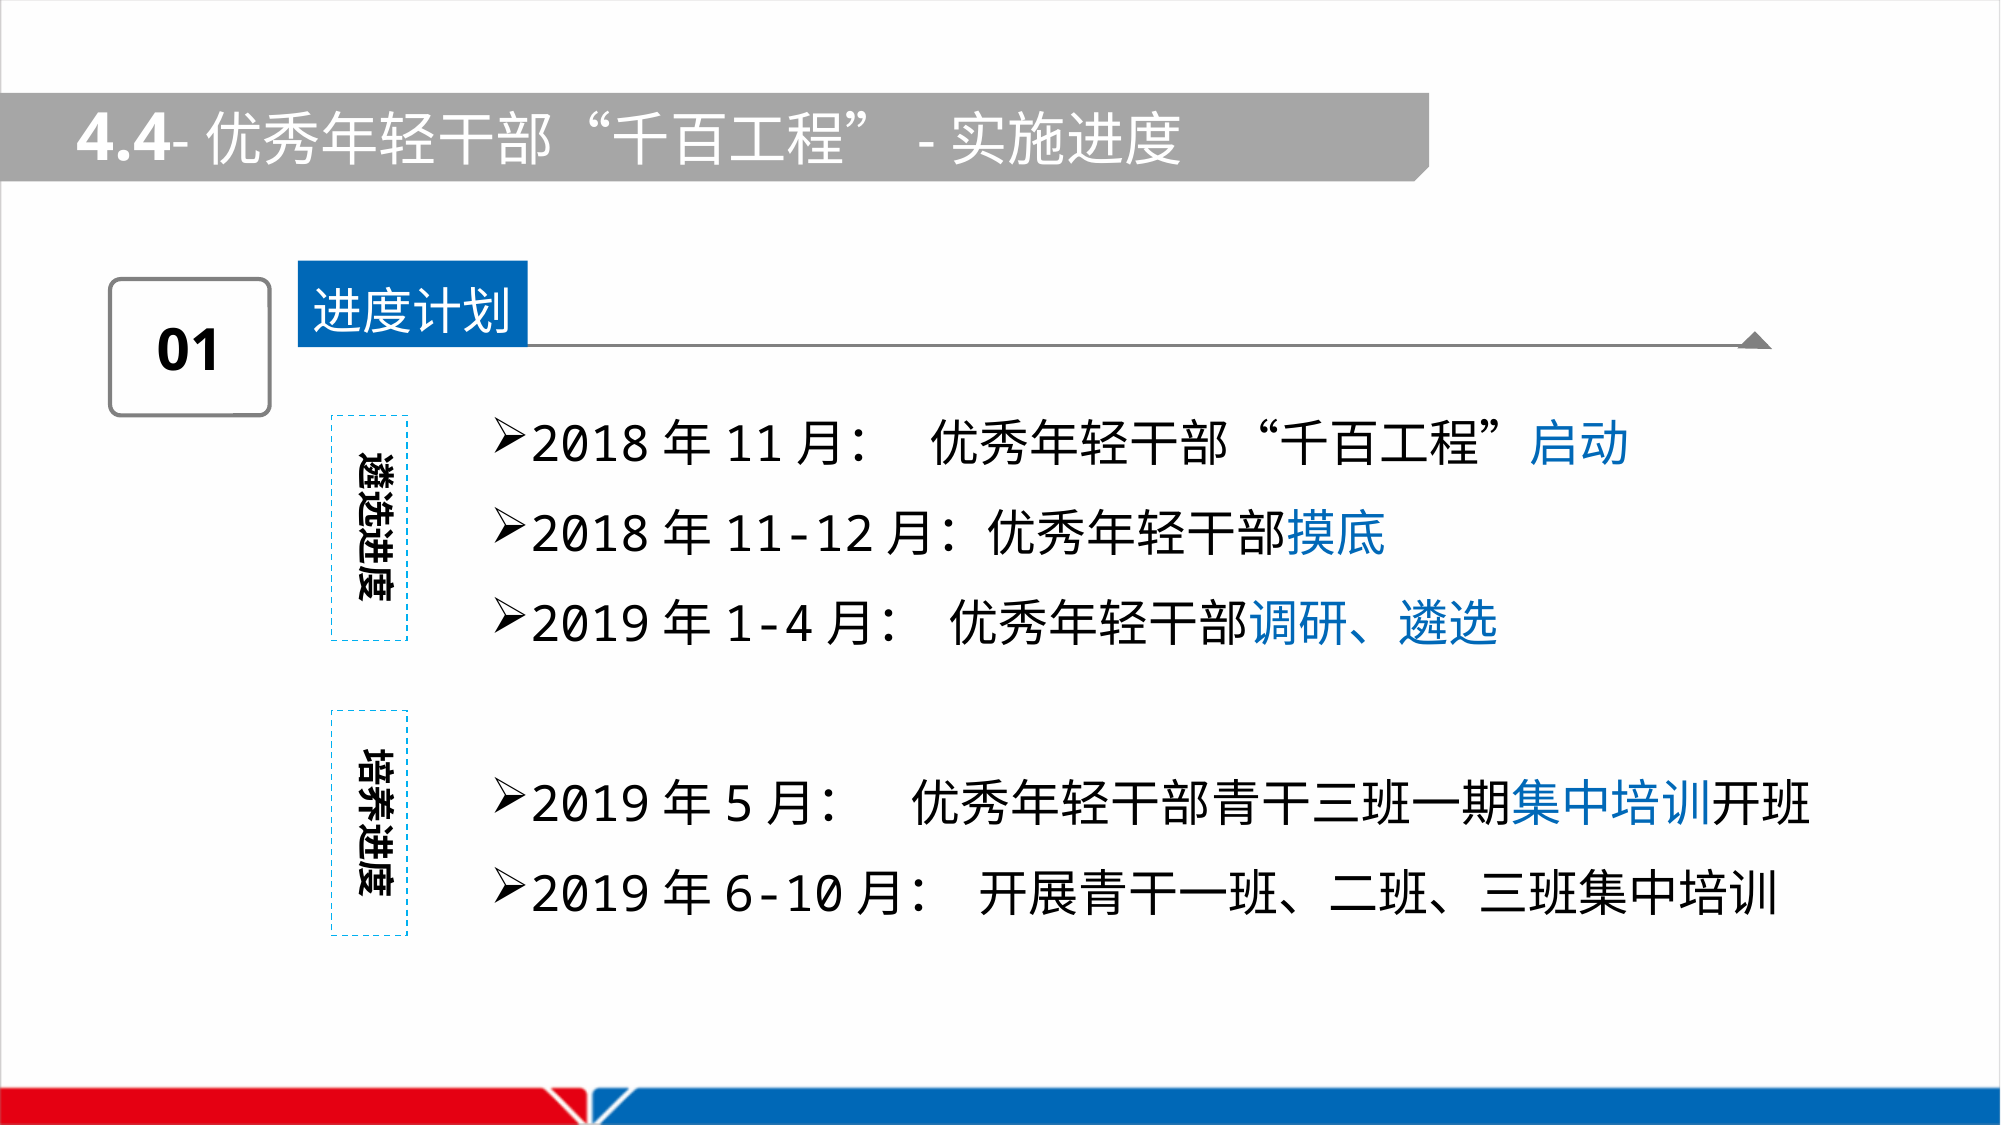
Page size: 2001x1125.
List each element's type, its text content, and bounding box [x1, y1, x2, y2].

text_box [0, 29, 2000, 248]
text_box 遴选进度 [331, 415, 408, 641]
text_box 培养进度 [331, 710, 408, 936]
text_box 2018年11月： 优秀年轻干部“千百工程”启动 2018年11-12月：优秀年轻干部摸底 2019年1-4月： 优秀年轻干部调研、遴选 2019年5月： 优秀年轻干部青干三班一期集中培训开班 2019年6-10月： 开展青干一班、二班、三班集中培训 [475, 374, 1834, 930]
text_box 进度计划 [297, 260, 528, 348]
text_box 01 [110, 279, 270, 416]
picture [0, 0, 2001, 1125]
text_box [1744, 333, 1766, 345]
